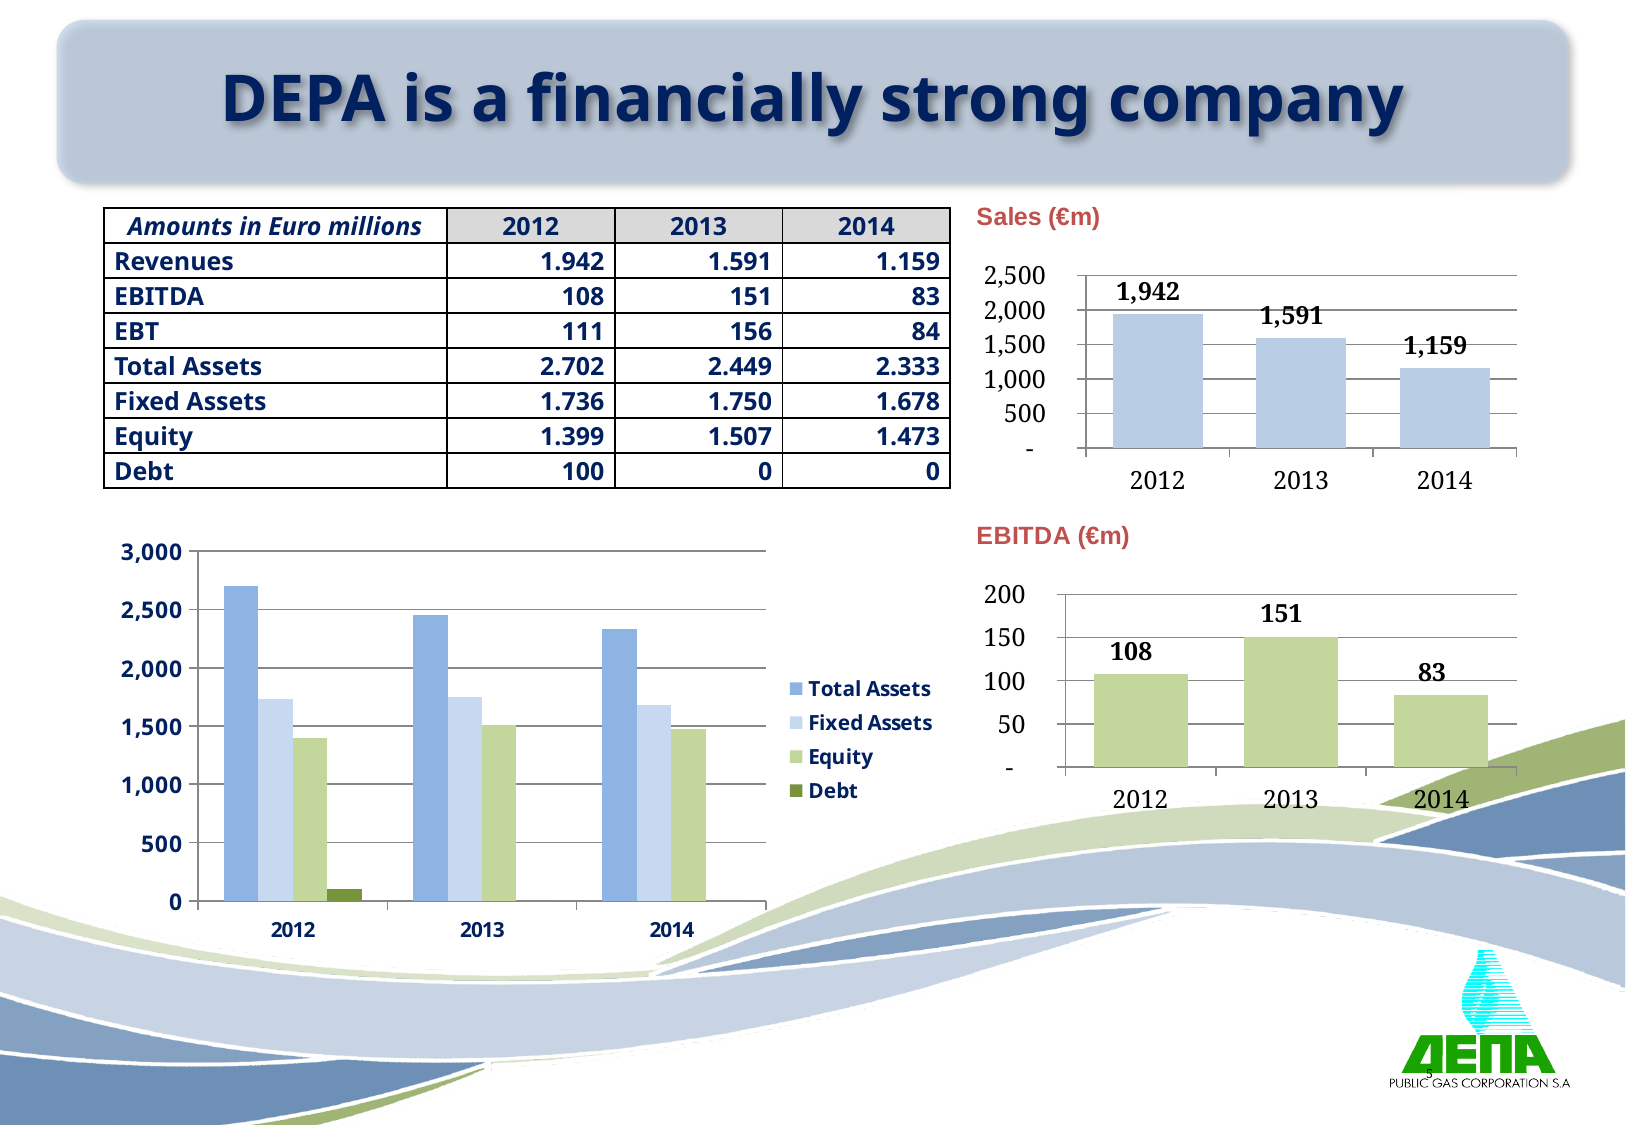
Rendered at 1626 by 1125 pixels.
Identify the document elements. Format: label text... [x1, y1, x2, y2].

title DEPA is a financially strong company [74, 2, 1551, 190]
table_cell 1.736 [448, 384, 614, 417]
table_cell EBT [105, 314, 446, 347]
table_header Amounts in Euro millions [105, 209, 446, 242]
table_cell Equity [105, 419, 446, 452]
table_cell 1.399 [448, 419, 614, 452]
table_cell 1.159 [783, 244, 949, 277]
table_cell 1.507 [616, 419, 782, 452]
table_cell 2.333 [783, 349, 949, 382]
table_header 2014 [783, 209, 949, 242]
table_cell 108 [448, 279, 614, 312]
table_cell 151 [616, 279, 782, 312]
table_cell 100 [448, 454, 614, 487]
picture [1358, 929, 1600, 1125]
table_cell 0 [783, 454, 949, 487]
table_cell Revenues [105, 244, 446, 277]
table_cell 2.449 [616, 349, 782, 382]
table_cell 84 [783, 314, 949, 347]
table_cell 1.678 [783, 384, 949, 417]
table_cell 1.591 [616, 244, 782, 277]
chart [103, 526, 955, 953]
table_cell 83 [783, 279, 949, 312]
table_cell 156 [616, 314, 782, 347]
table_cell 0 [616, 454, 782, 487]
text_box 5 [1411, 1058, 1473, 1116]
chart [965, 196, 1529, 504]
table_cell EBITDA [105, 279, 446, 312]
table_cell 1.750 [616, 384, 782, 417]
table_cell 111 [448, 314, 614, 347]
table_cell 2.702 [448, 349, 614, 382]
chart [965, 514, 1529, 823]
text_box [69, 0, 1431, 132]
table_cell 1.473 [783, 419, 949, 452]
table_cell Total Assets [105, 349, 446, 382]
table_cell 1.942 [448, 244, 614, 277]
table_cell Fixed Assets [105, 384, 446, 417]
table_header 2013 [616, 209, 782, 242]
table_header 2012 [448, 209, 614, 242]
table_cell Debt [105, 454, 446, 487]
